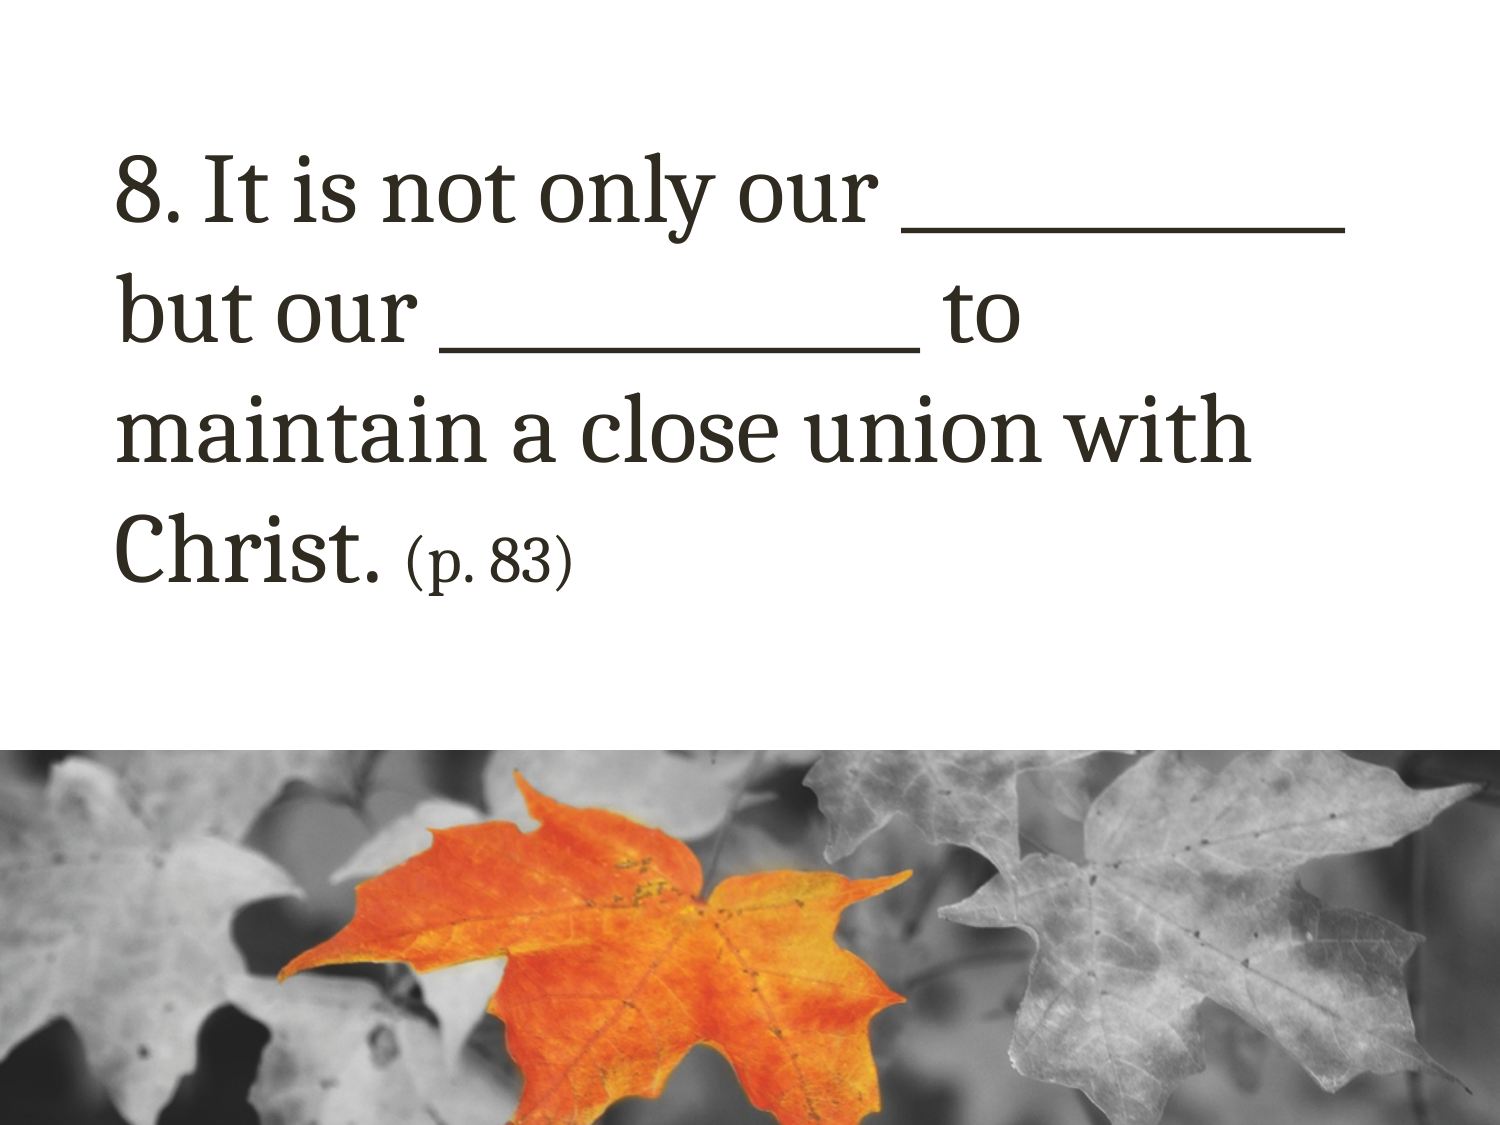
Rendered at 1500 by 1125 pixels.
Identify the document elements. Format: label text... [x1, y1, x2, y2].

picture [0, 749, 1500, 1125]
title 8. It is not only our ____________ but our _____________ to maintain a close union with Christ. (p. 83) [99, 75, 1400, 650]
